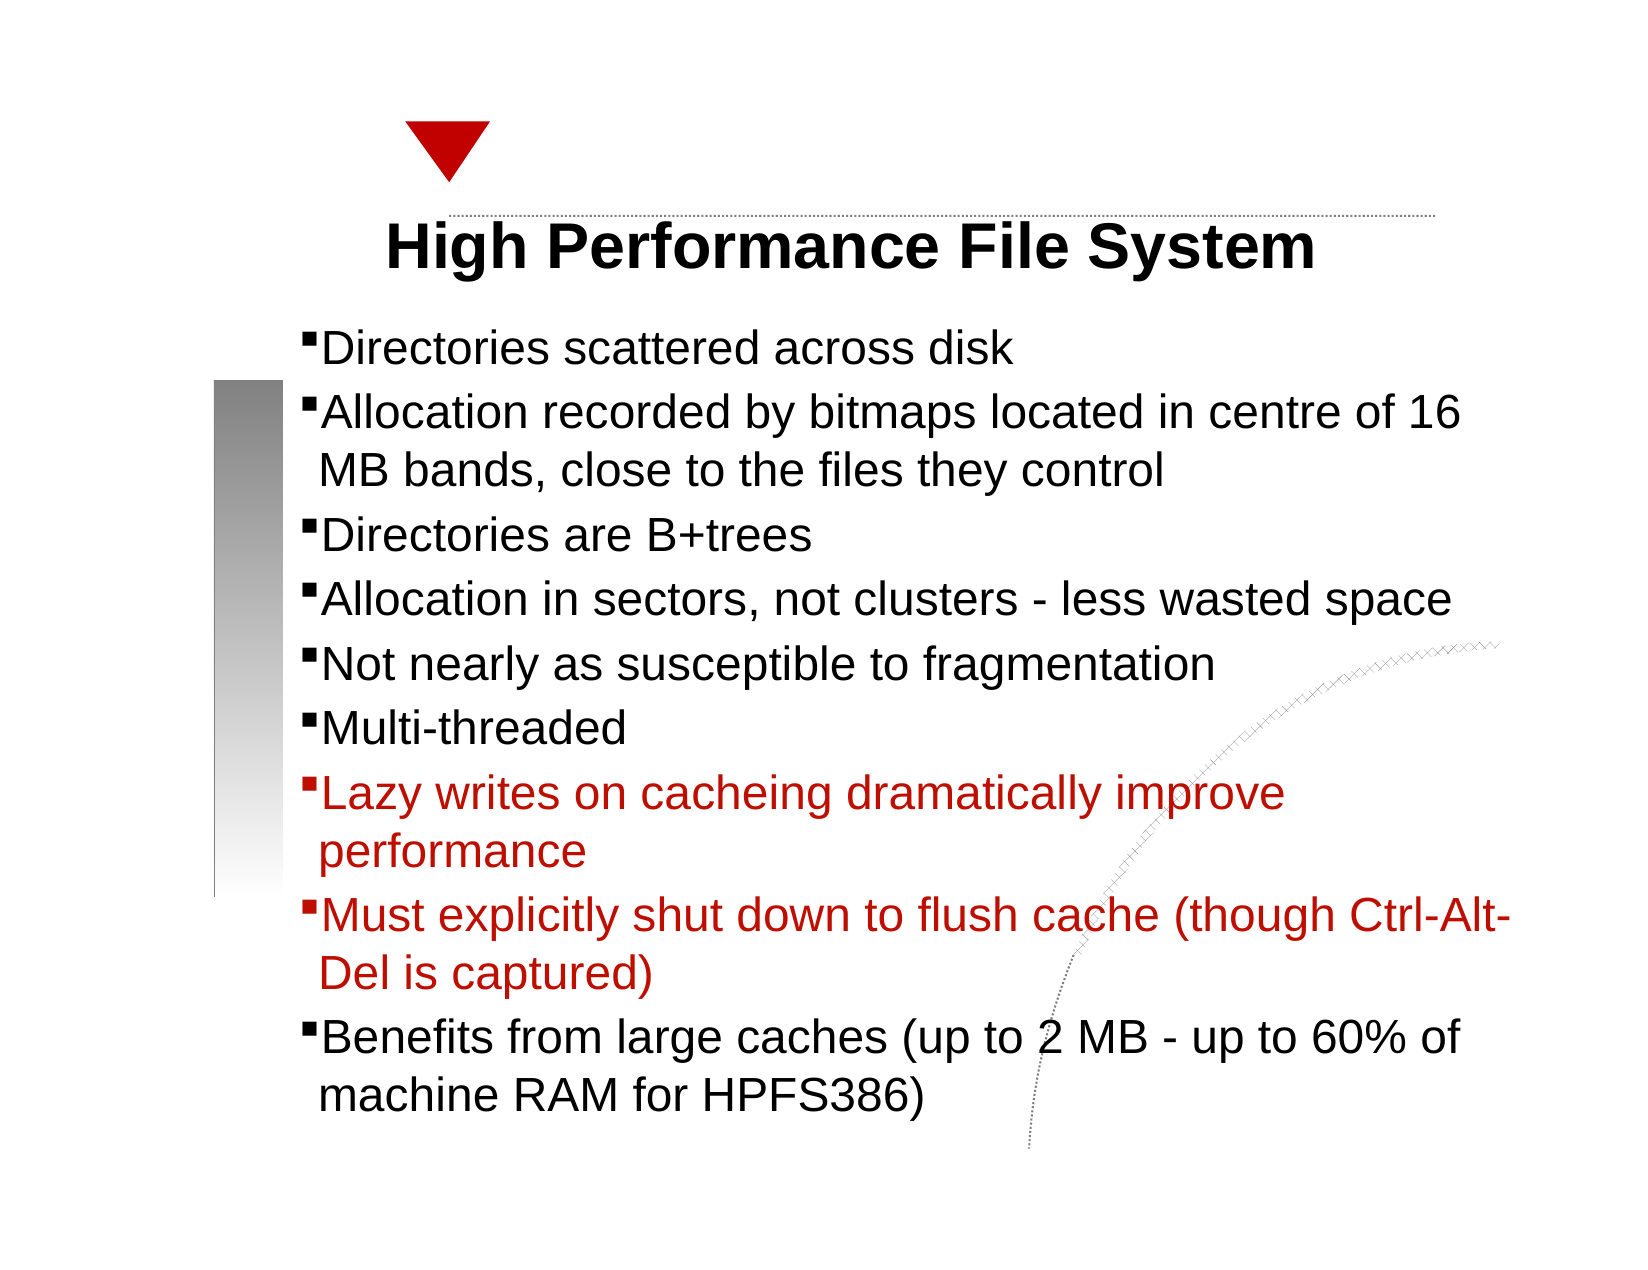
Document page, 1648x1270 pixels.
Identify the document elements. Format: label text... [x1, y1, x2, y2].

text_box Directories scattered across disk Allocation recorded by bitmaps located in centre of 16 MB bands, close to the files they control Directories are B+trees Allocation in sectors, not clusters - less wasted space Not nearly as susceptible to fragmentation Multi-threaded Lazy writes on cacheing dramatically improve performance Must explicitly shut down to flush cache (though Ctrl-Alt-Del is captured) Benefits from large caches (up to 2 MB - up to 60% of machine RAM for HPFS386) [298, 316, 1531, 1122]
text_box High Performance File System [385, 203, 1538, 282]
